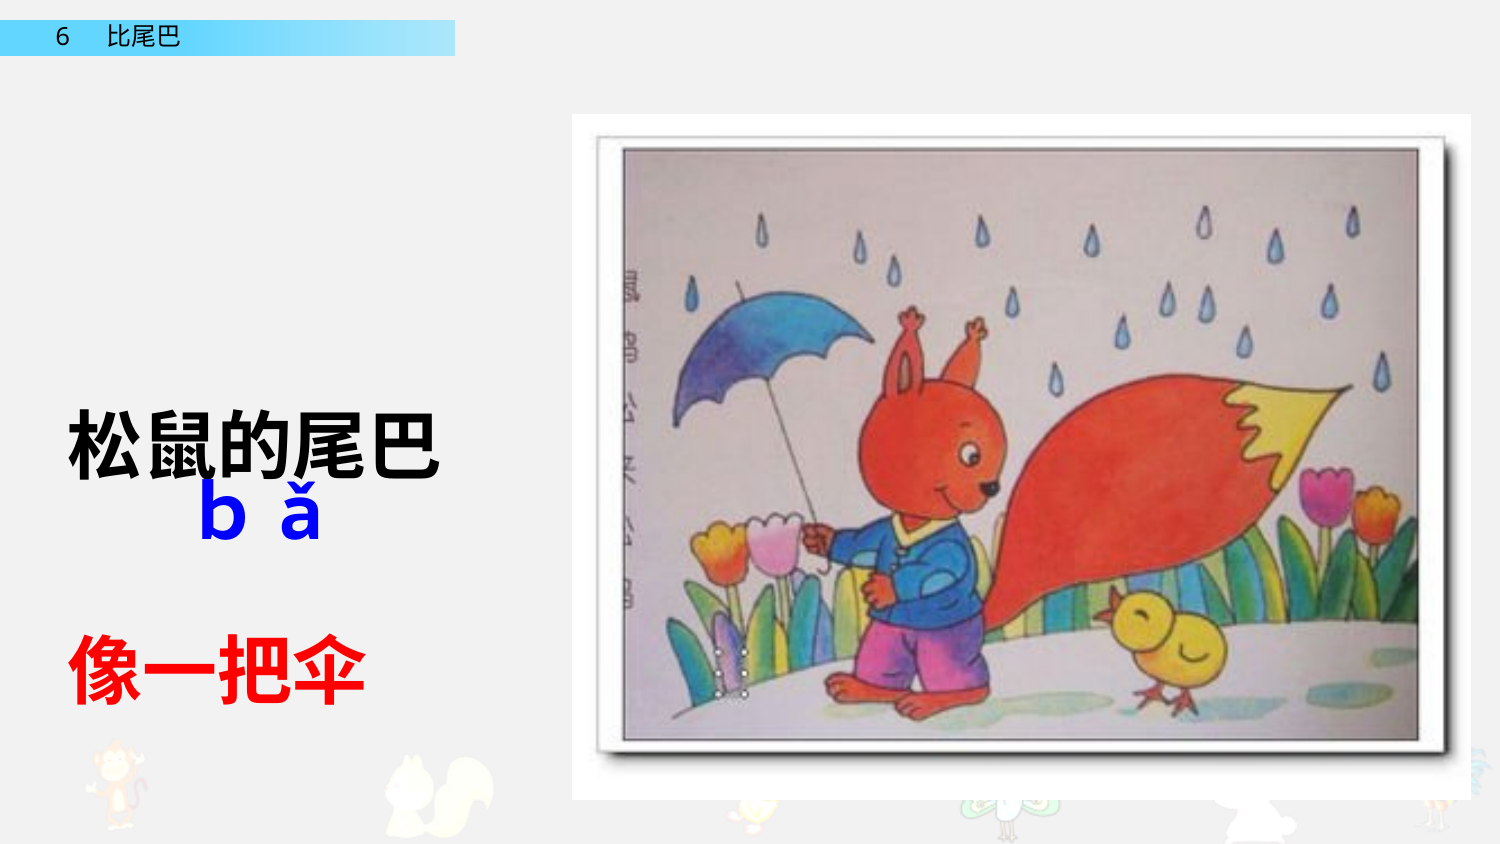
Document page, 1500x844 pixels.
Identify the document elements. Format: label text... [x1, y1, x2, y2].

text_box 松鼠的尾巴 像一把伞 [53, 256, 572, 722]
picture [572, 114, 1471, 800]
text_box ｂǎ [171, 457, 480, 562]
